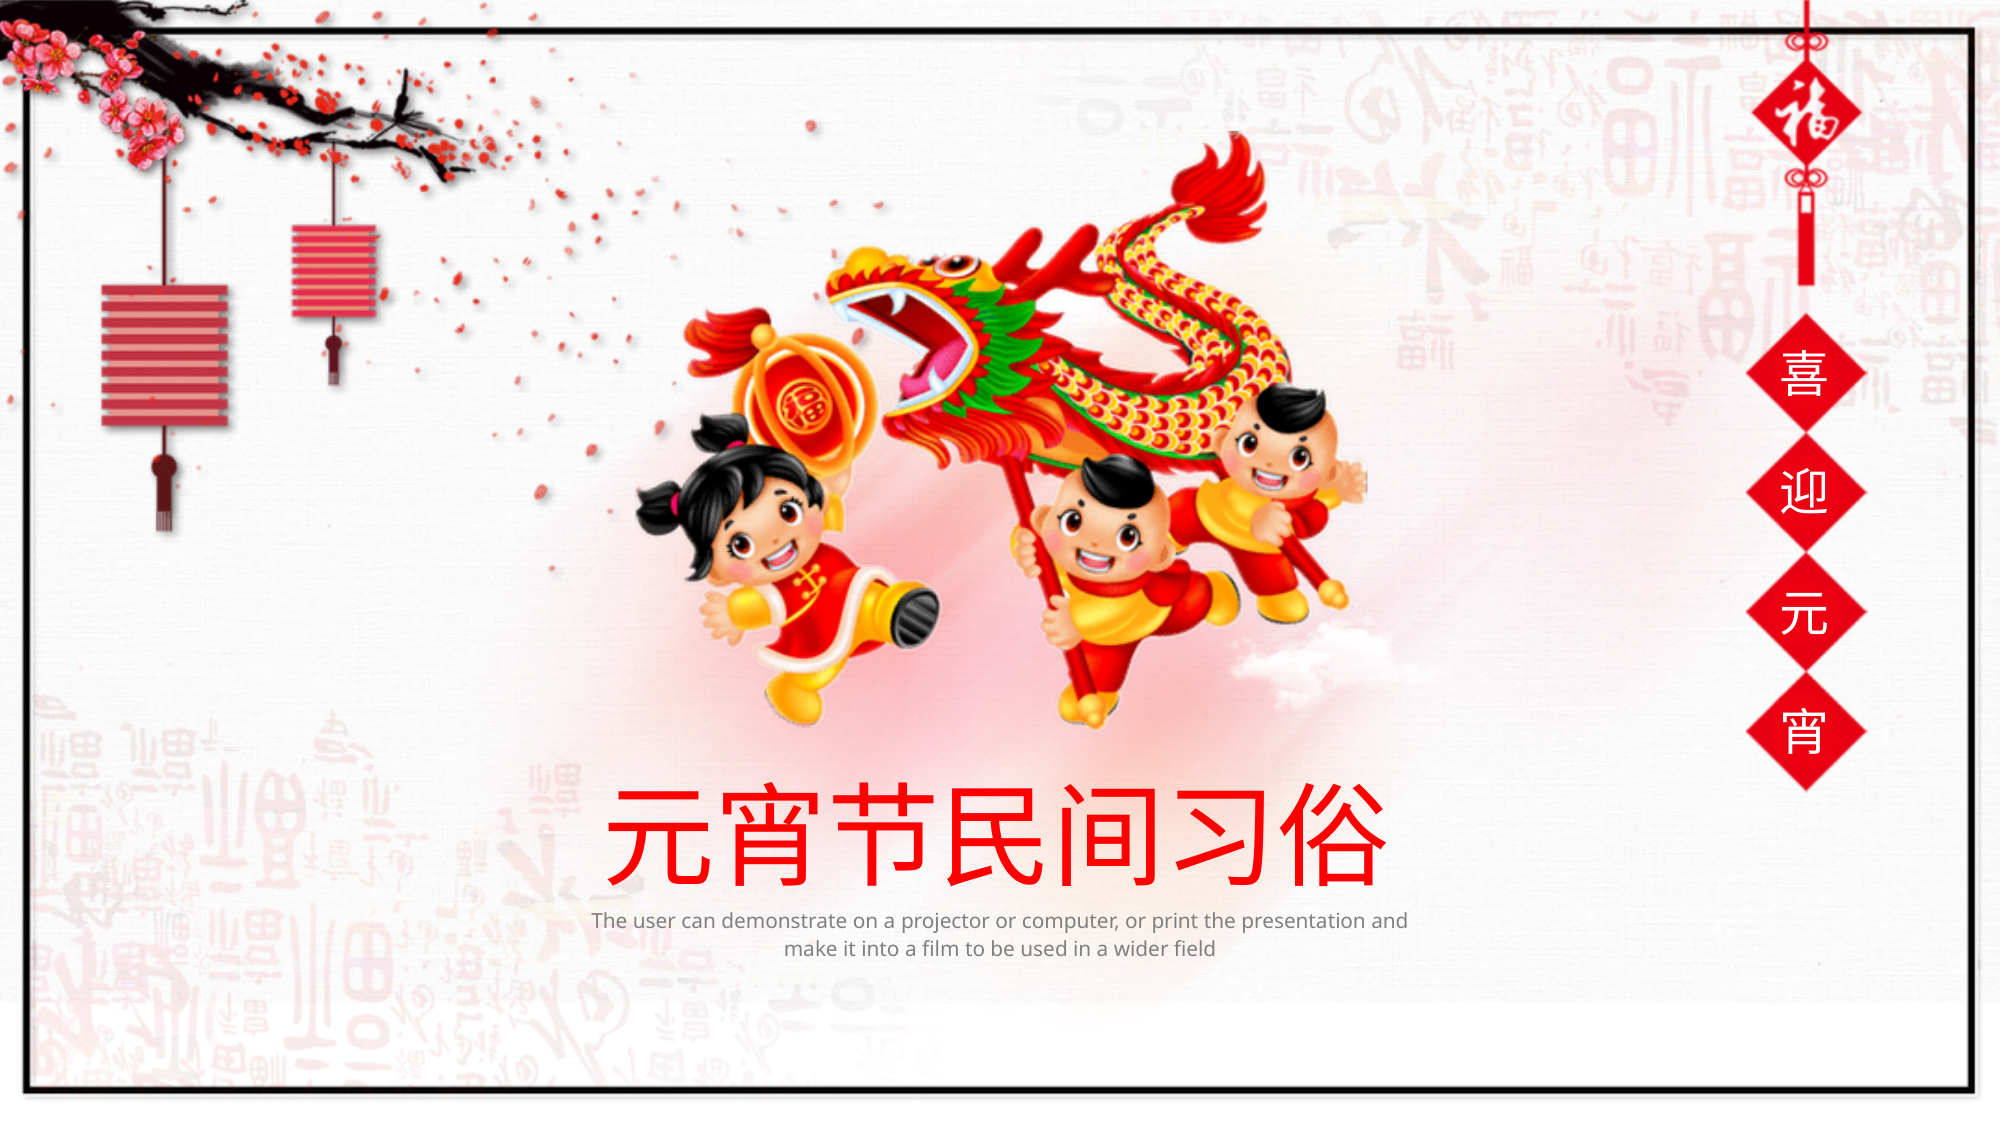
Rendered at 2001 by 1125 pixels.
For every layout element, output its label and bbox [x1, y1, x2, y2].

text_box [1745, 0, 1868, 793]
text_box [566, 757, 1434, 970]
picture [0, 0, 2000, 1125]
